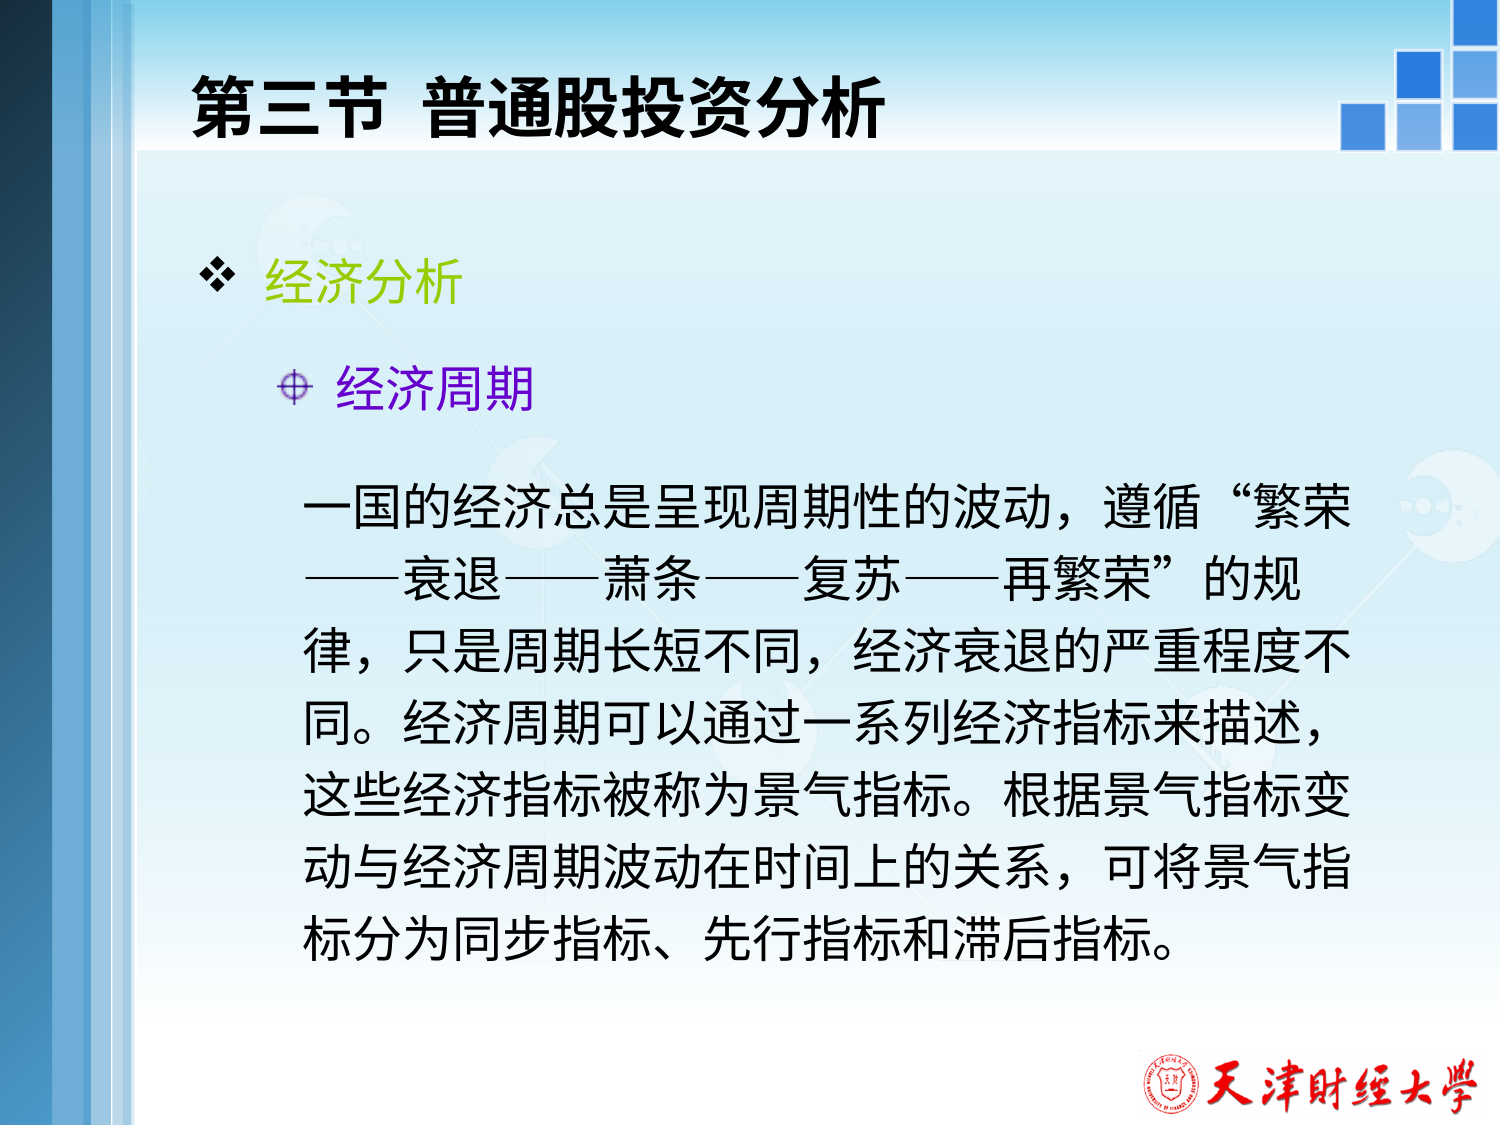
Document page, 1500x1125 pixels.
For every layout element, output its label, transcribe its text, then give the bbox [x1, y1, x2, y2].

text_box 经济周期 [262, 349, 713, 425]
text_box 经济分析 [180, 243, 744, 319]
text_box 一国的经济总是呈现周期性的波动，遵循“繁荣——衰退——萧条——复苏——再繁荣”的规律，只是周期长短不同，经济衰退的严重程度不同。经济周期可以通过一系列经济指标来描述，这些经济指标被称为景气指标。根据景气指标变动与经济周期波动在时间上的关系，可将景气指标分为同步指标、先行指标和滞后指标。 [287, 456, 1400, 975]
picture [1131, 1049, 1500, 1119]
title 第三节 普通股投资分析 [174, 75, 1175, 138]
picture [132, 150, 1500, 965]
